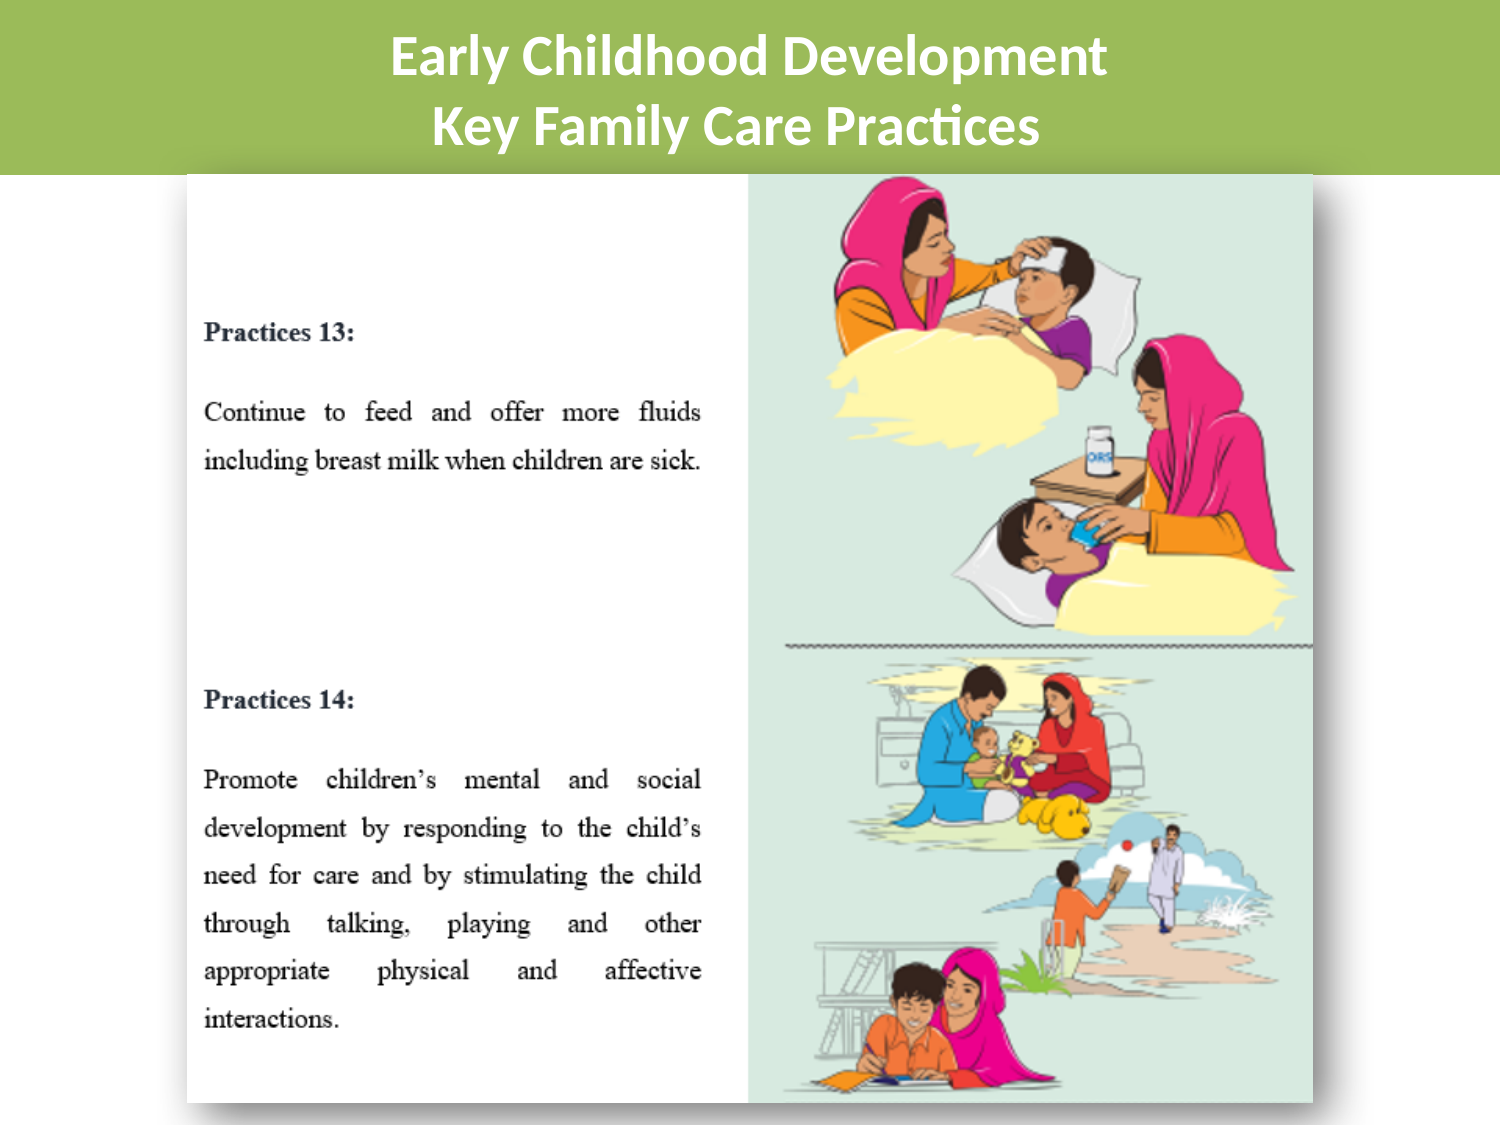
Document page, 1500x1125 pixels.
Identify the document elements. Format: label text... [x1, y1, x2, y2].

picture [187, 174, 1313, 1104]
text_box Early Childhood Development Key Family Care Practices [0, 0, 1500, 175]
